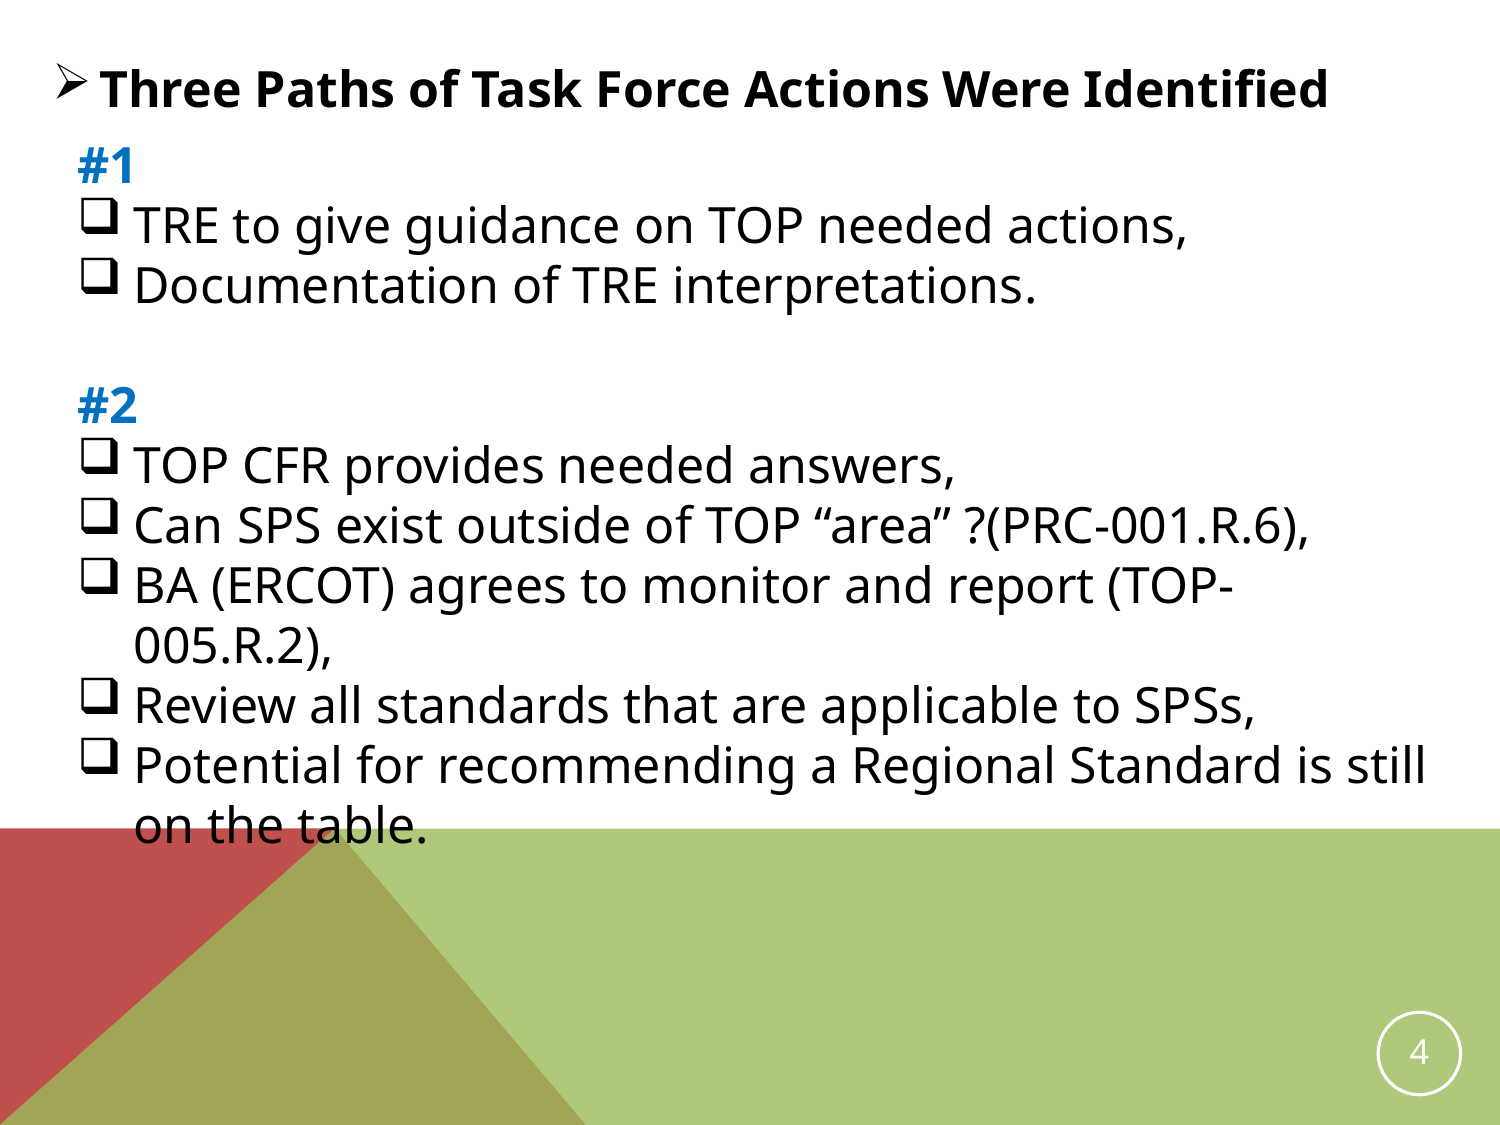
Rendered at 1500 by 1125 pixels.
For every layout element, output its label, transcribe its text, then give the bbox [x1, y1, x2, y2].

slide_number 4 [1376, 1010, 1463, 1097]
text_box #1 TRE to give guidance on TOP needed actions, Documentation of TRE interpretations. #2 TOP CFR provides needed answers, Can SPS exist outside of TOP “area” ?(PRC-001.R.6), BA (ERCOT) agrees to monitor and report (TOP-005.R.2), Review all standards that are applicable to SPSs, Potential for recommending a Regional Standard is still on the table. [62, 125, 1450, 921]
text_box Three Paths of Task Force Actions Were Identified [37, 49, 1450, 125]
